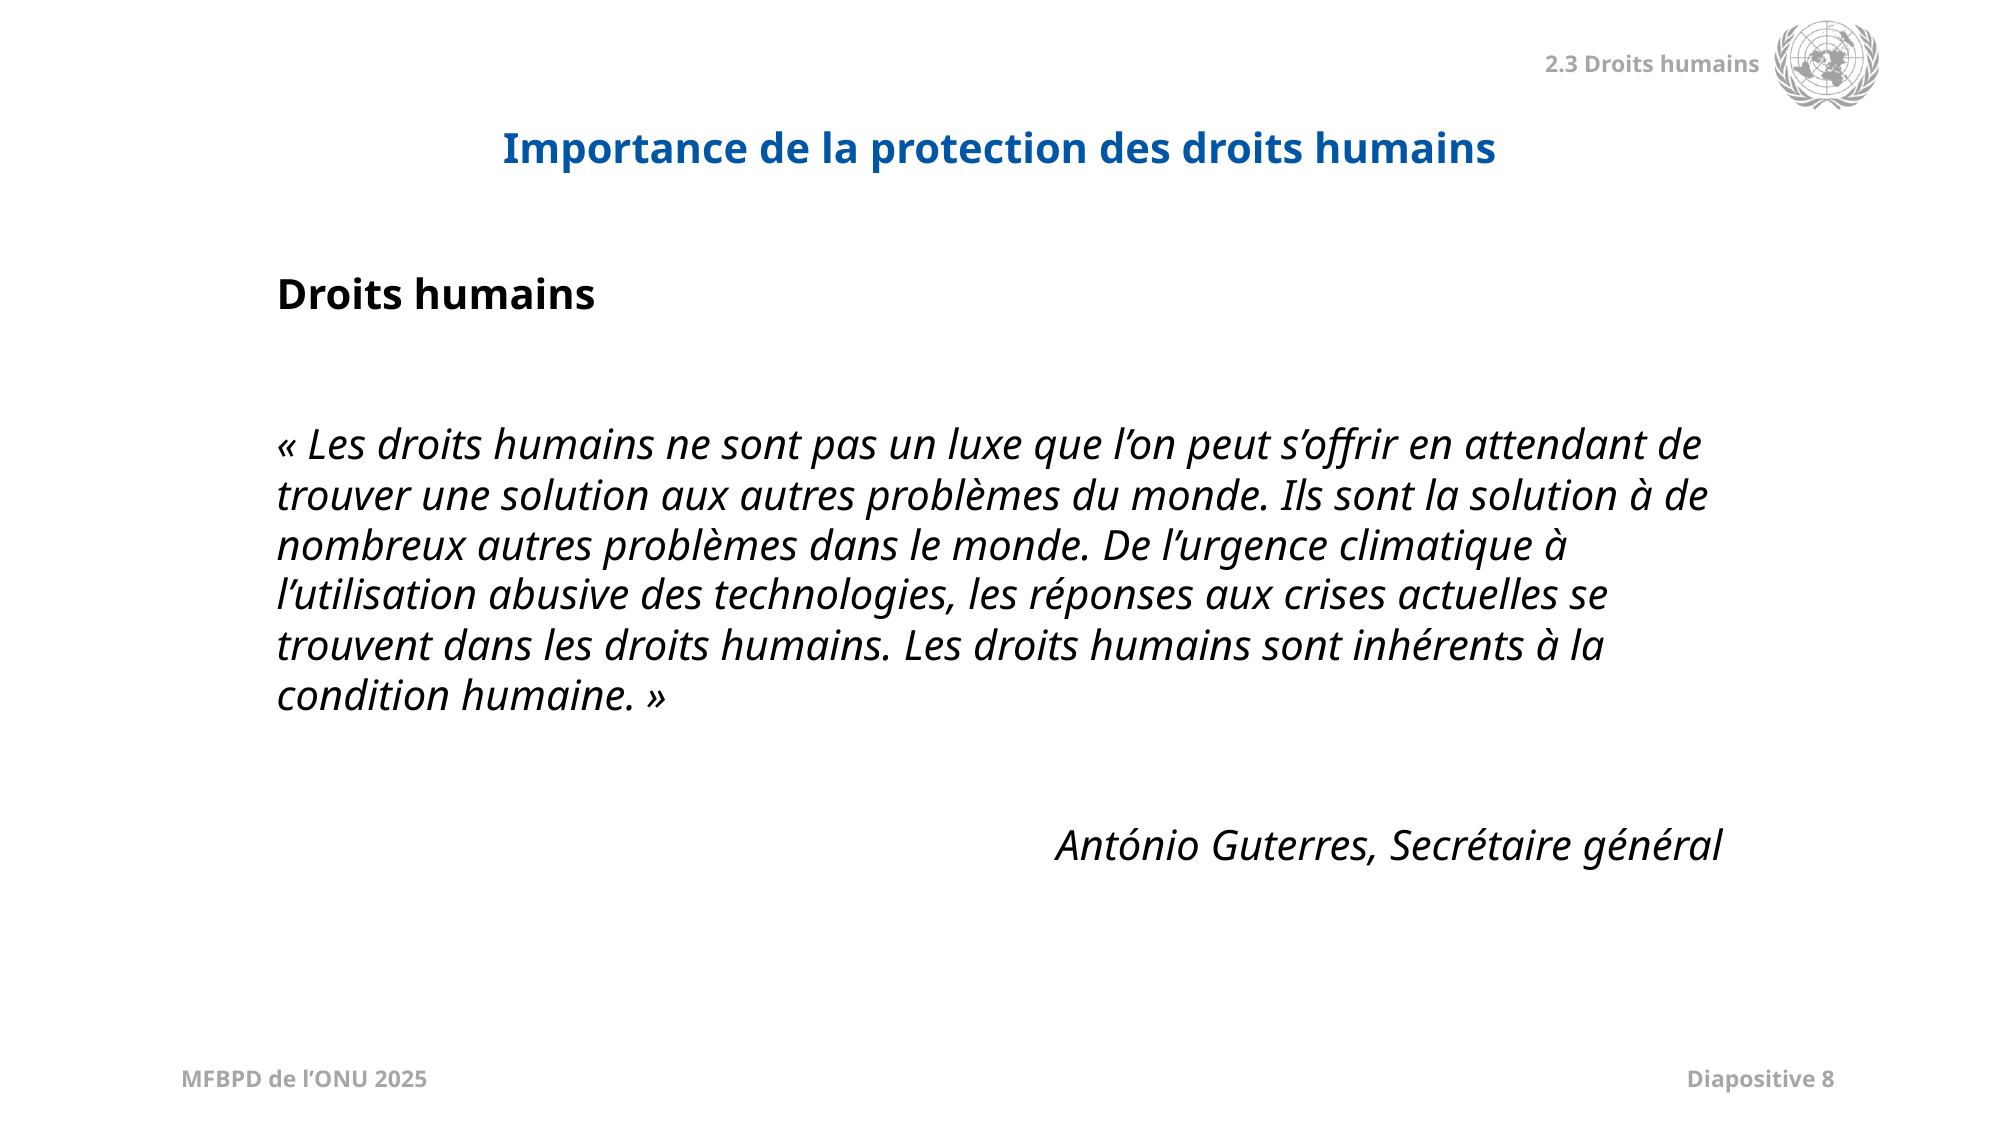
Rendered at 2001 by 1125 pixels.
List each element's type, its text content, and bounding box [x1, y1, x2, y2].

text_box Importance de la protection des droits humains [204, 114, 1796, 180]
text_box Droits humains « Les droits humains ne sont pas un luxe que l’on peut s’offrir en attendant de trouver une solution aux autres problèmes du monde. Ils sont la solution à de nombreux autres problèmes dans le monde. De l’urgence climatique à l’utilisation abusive des technologies, les réponses aux crises actuelles se trouvent dans les droits humains. Les droits humains sont inhérents à la condition humaine. » António Guterres, Secrétaire général [261, 260, 1739, 951]
